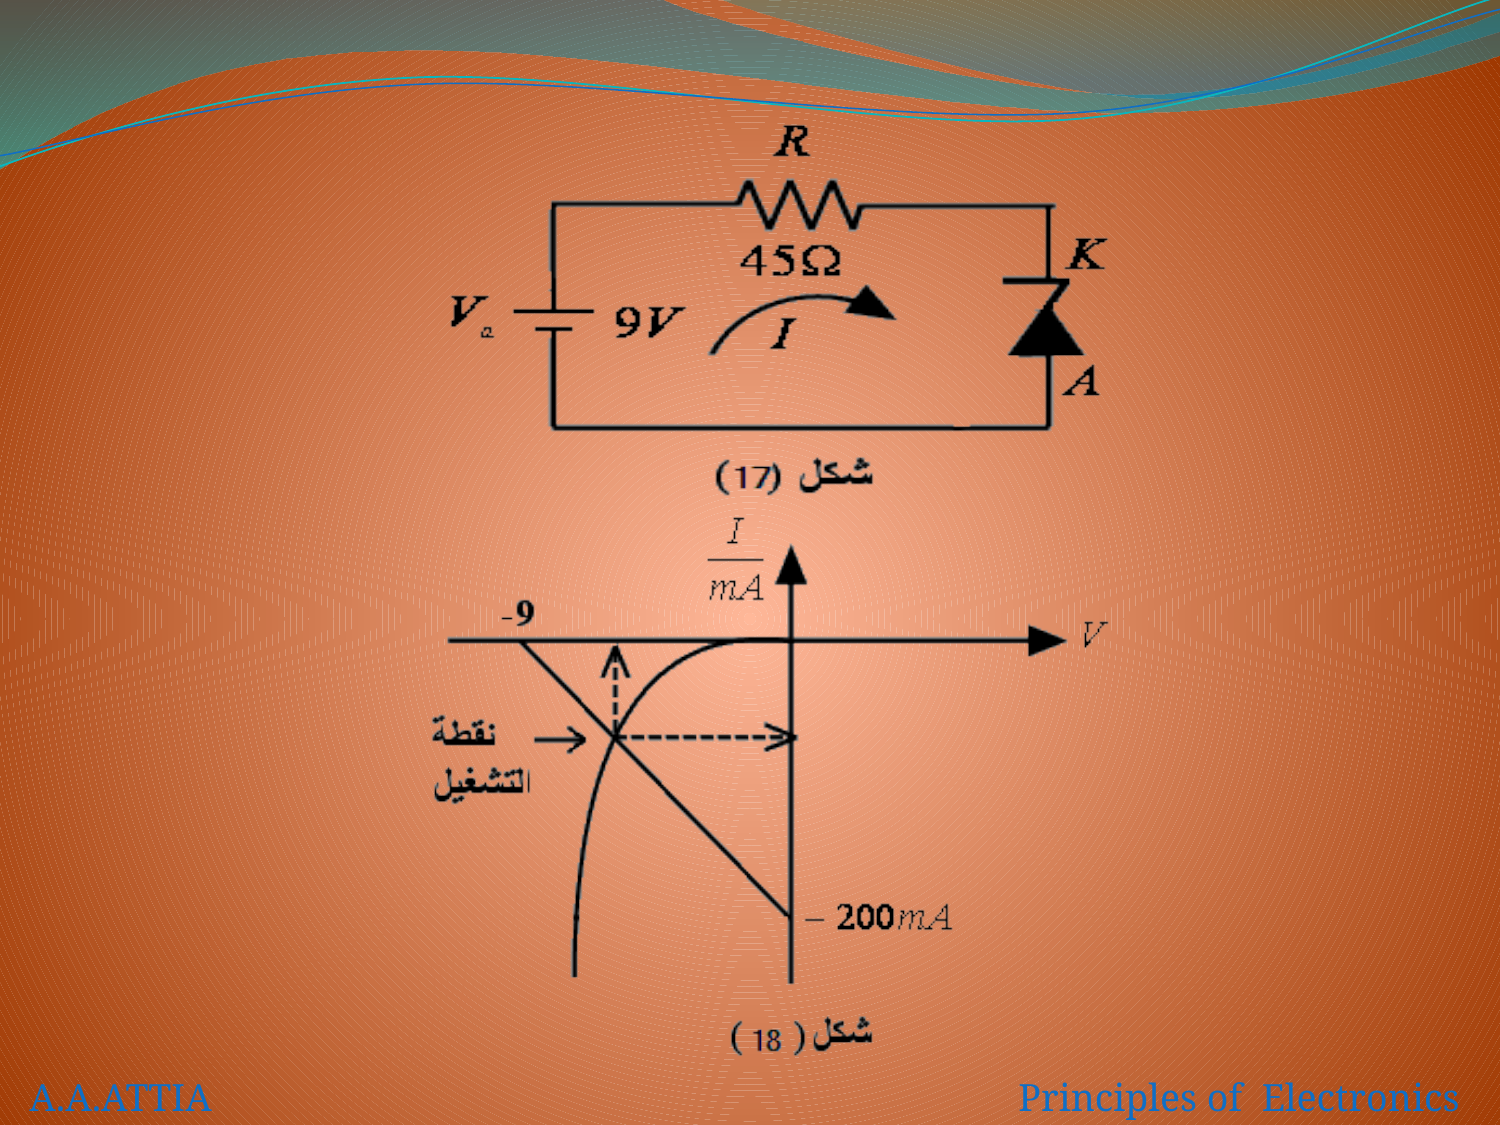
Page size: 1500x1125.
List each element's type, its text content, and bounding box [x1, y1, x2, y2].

text_box A.A.ATTIA Principles of Electronics [14, 1066, 1478, 1125]
text_box [436, 498, 599, 503]
picture [409, 503, 1137, 1067]
text_box [901, 498, 1109, 503]
picture [433, 116, 1114, 498]
